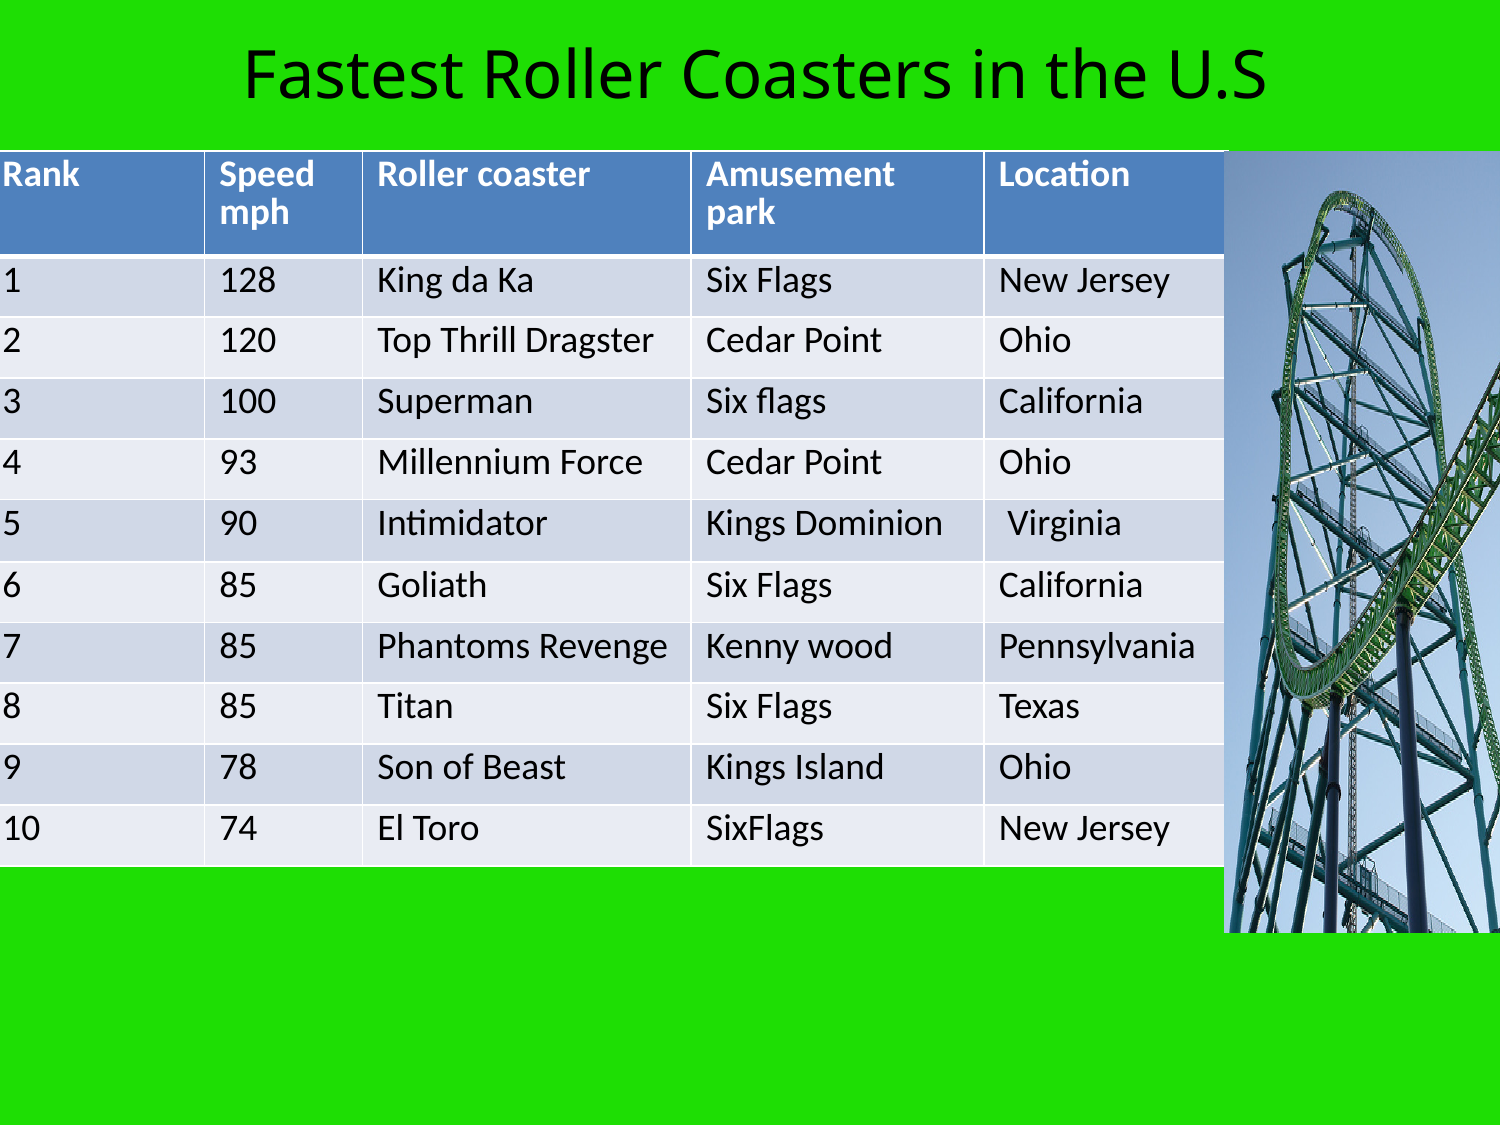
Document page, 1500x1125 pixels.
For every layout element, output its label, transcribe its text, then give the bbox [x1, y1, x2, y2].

table_cell Texas [985, 684, 1219, 743]
table_cell 2 [0, 318, 204, 377]
table_header Amusement park [692, 152, 983, 254]
table_cell Six Flags [692, 563, 983, 622]
table_cell Intimidator [363, 500, 690, 561]
table_cell Top Thrill Dragster [363, 318, 690, 377]
table_cell 1 [0, 259, 204, 316]
table_cell Goliath [363, 563, 690, 622]
table_cell Kings Dominion [692, 500, 983, 561]
table_cell 10 [0, 806, 204, 865]
table_cell Six Flags [692, 259, 983, 316]
table_cell 85 [205, 684, 362, 743]
table_cell Kenny wood [692, 623, 983, 682]
table_cell Six Flags [692, 684, 983, 743]
picture [1224, 150, 1500, 933]
table_header Roller coaster [363, 152, 690, 254]
table_cell 85 [205, 623, 362, 682]
table_cell Ohio [985, 440, 1219, 499]
table_cell King da Ka [363, 259, 690, 316]
table_cell 100 [205, 379, 362, 438]
table_cell California [985, 379, 1219, 438]
table_cell 78 [205, 745, 362, 804]
table_cell 4 [0, 440, 204, 499]
table_cell 90 [205, 500, 362, 561]
table_cell 6 [0, 563, 204, 622]
table_cell Son of Beast [363, 745, 690, 804]
table_cell SixFlags [692, 806, 983, 865]
table_cell Ohio [985, 318, 1219, 377]
table_cell 128 [205, 259, 362, 316]
table_cell Cedar Point [692, 318, 983, 377]
table_cell 7 [0, 623, 204, 682]
table_cell Kings Island [692, 745, 983, 804]
text_box Fastest Roller Coasters in the U.S [37, 24, 1475, 120]
table_cell Superman [363, 379, 690, 438]
table_cell 74 [205, 806, 362, 865]
table_cell 9 [0, 745, 204, 804]
table_cell Ohio [985, 745, 1219, 804]
table_cell Six flags [692, 379, 983, 438]
table_cell Titan [363, 684, 690, 743]
table_cell 93 [205, 440, 362, 499]
table_cell 120 [205, 318, 362, 377]
table_cell California [985, 563, 1219, 622]
table_cell 8 [0, 684, 204, 743]
table_cell New Jersey [985, 259, 1219, 316]
table_cell Virginia [985, 500, 1219, 561]
table_cell 85 [205, 563, 362, 622]
table_header Rank [0, 152, 204, 254]
table_cell Phantoms Revenge [363, 623, 690, 682]
table_cell Cedar Point [692, 440, 983, 499]
table_header Speed mph [205, 152, 362, 254]
table_header Location [985, 152, 1221, 254]
table_cell 5 [0, 500, 204, 561]
table_cell Pennsylvania [985, 623, 1219, 682]
table_cell El Toro [363, 806, 690, 865]
table_cell 3 [0, 379, 204, 438]
table_cell New Jersey [985, 806, 1219, 865]
table_cell Millennium Force [363, 440, 690, 499]
